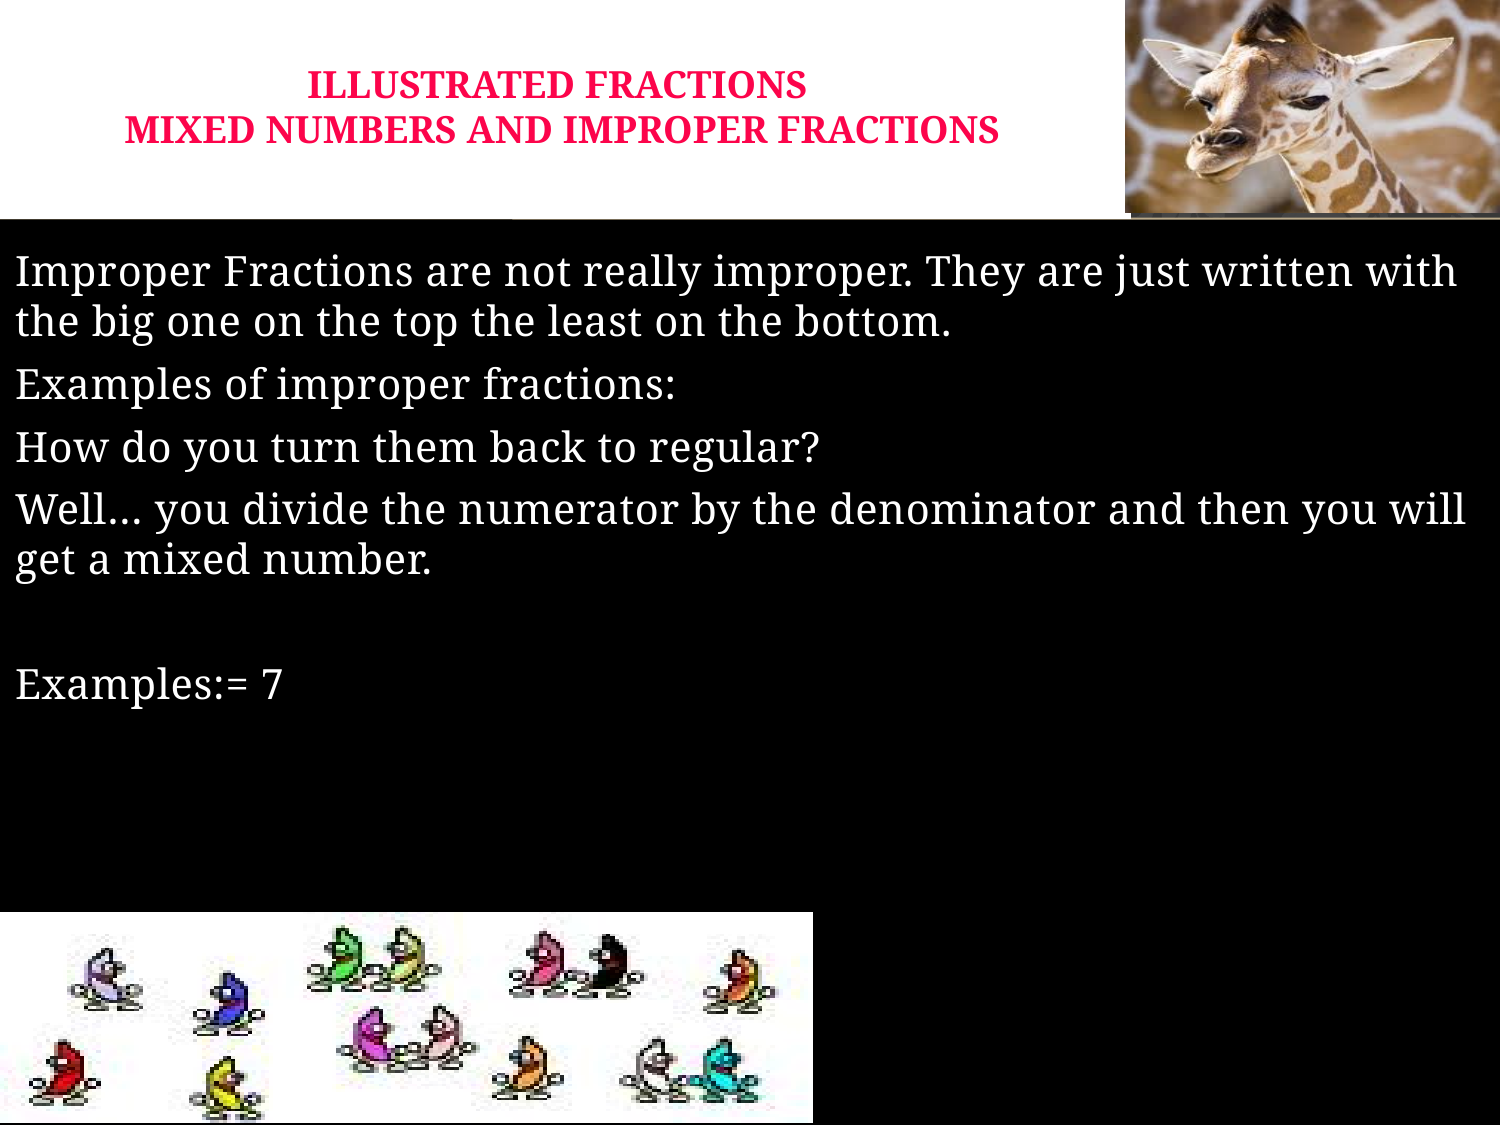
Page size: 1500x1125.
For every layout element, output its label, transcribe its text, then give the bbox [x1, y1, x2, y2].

picture [0, 912, 813, 1123]
title Illustrated fractions mixed numbers and improper fractions [0, 0, 1124, 219]
picture [1124, 0, 1500, 213]
